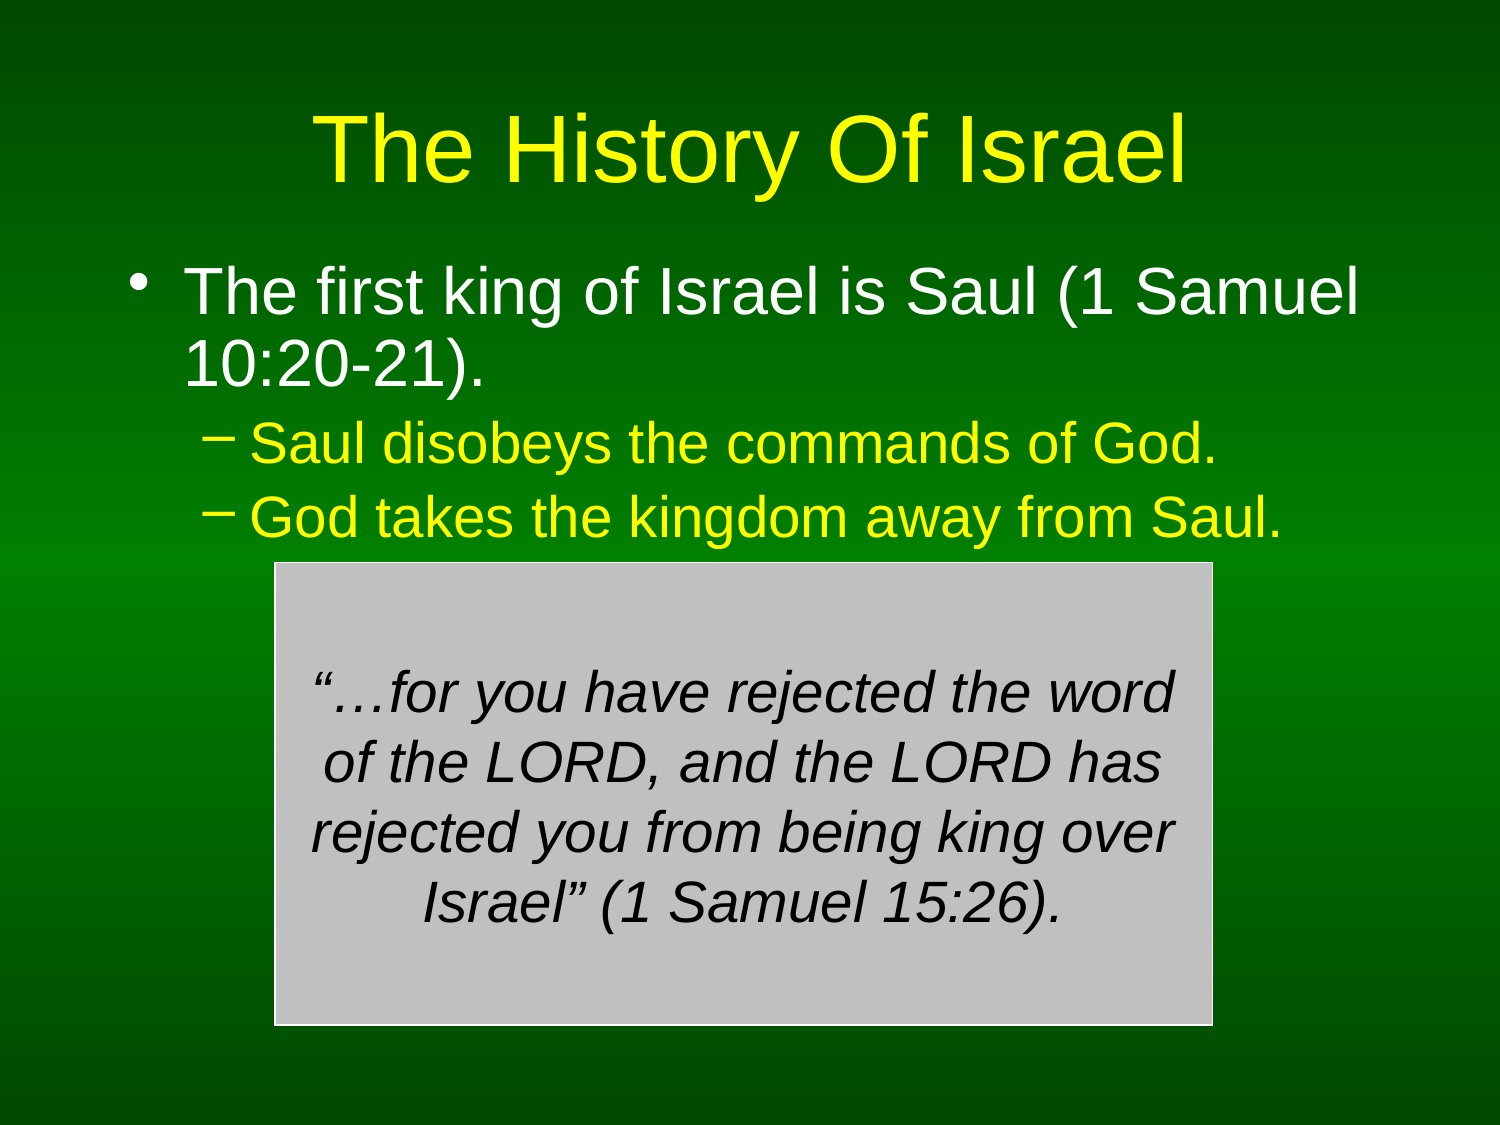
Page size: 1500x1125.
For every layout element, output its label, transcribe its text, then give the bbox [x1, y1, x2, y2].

text_box “…for you have rejected the word of the LORD, and the LORD has rejected you from being king over Israel” (1 Samuel 15:26). [275, 562, 1213, 1025]
list The first king of Israel is Saul (1 Samuel 10:20-21). Saul disobeys the commands of God. God takes the kingdom away from Saul. [112, 249, 1425, 588]
title The History Of Israel [37, 50, 1463, 238]
